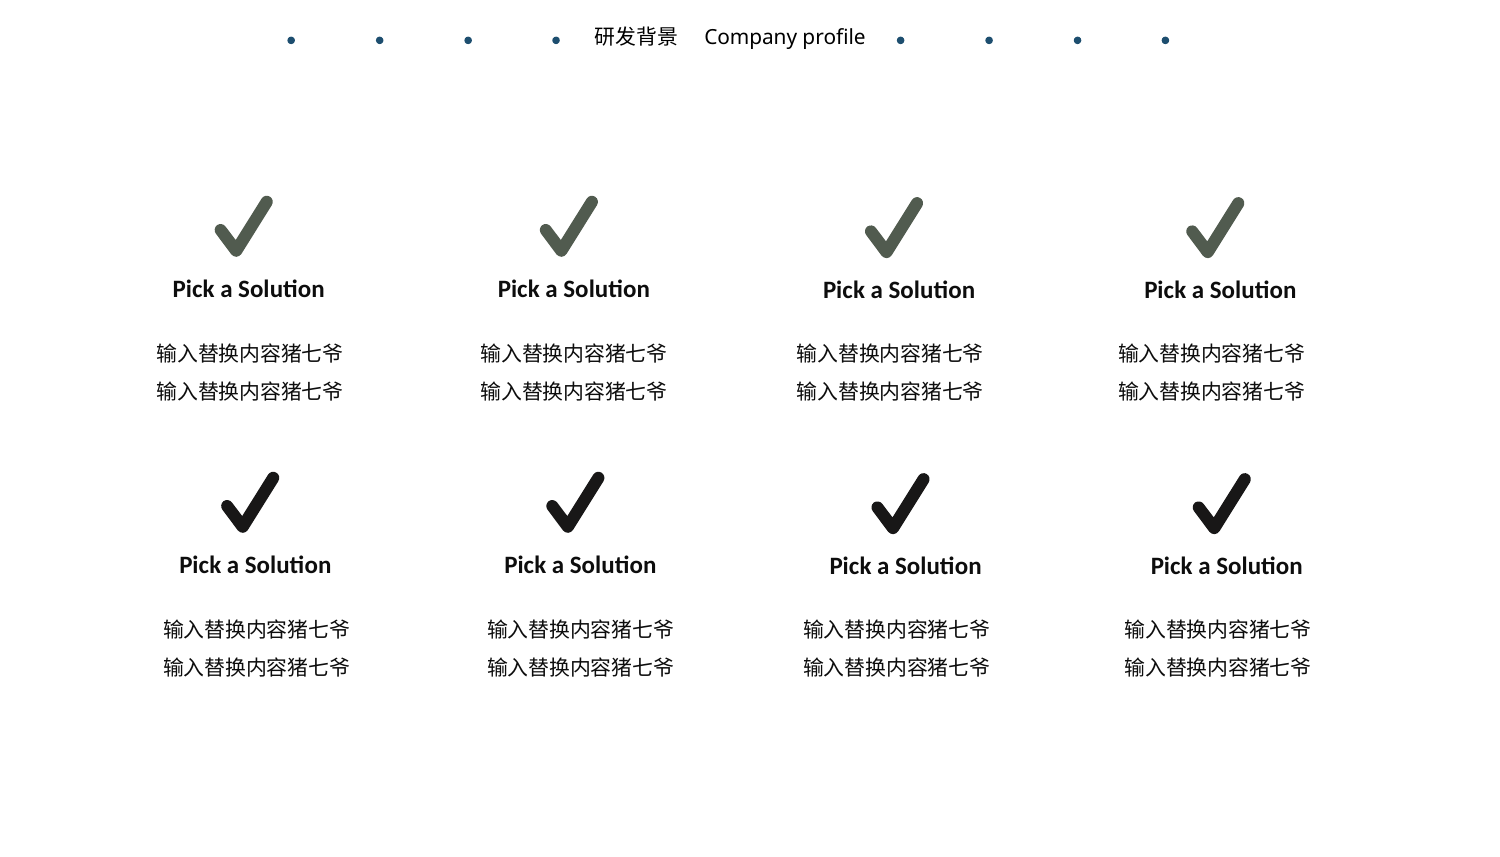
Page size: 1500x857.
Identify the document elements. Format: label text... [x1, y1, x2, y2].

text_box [760, 472, 1052, 594]
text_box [110, 470, 401, 592]
text_box Company profile [689, 16, 965, 57]
text_box [1160, 35, 1171, 46]
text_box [1081, 472, 1373, 594]
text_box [435, 470, 727, 592]
text_box 输入替换内容猪七爷 输入替换内容猪七爷 [729, 333, 1050, 411]
text_box 输入替换内容猪七爷 输入替换内容猪七爷 [88, 333, 412, 411]
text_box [1075, 196, 1367, 318]
text_box [984, 35, 994, 46]
text_box [286, 35, 296, 46]
text_box 输入替换内容猪七爷 输入替换内容猪七爷 [735, 609, 1056, 687]
text_box 输入替换内容猪七爷 输入替换内容猪七爷 [412, 333, 729, 411]
text_box [374, 35, 385, 46]
text_box 研发背景 [580, 16, 689, 57]
text_box [463, 35, 473, 46]
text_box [753, 196, 1045, 318]
text_box 输入替换内容猪七爷 输入替换内容猪七爷 [95, 609, 418, 687]
text_box 输入替换内容猪七爷 输入替换内容猪七爷 [1050, 333, 1373, 411]
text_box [428, 194, 720, 316]
text_box 输入替换内容猪七爷 输入替换内容猪七爷 [1056, 609, 1379, 687]
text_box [103, 194, 395, 316]
text_box [1072, 35, 1083, 46]
text_box [551, 35, 561, 46]
text_box 输入替换内容猪七爷 输入替换内容猪七爷 [419, 609, 735, 687]
